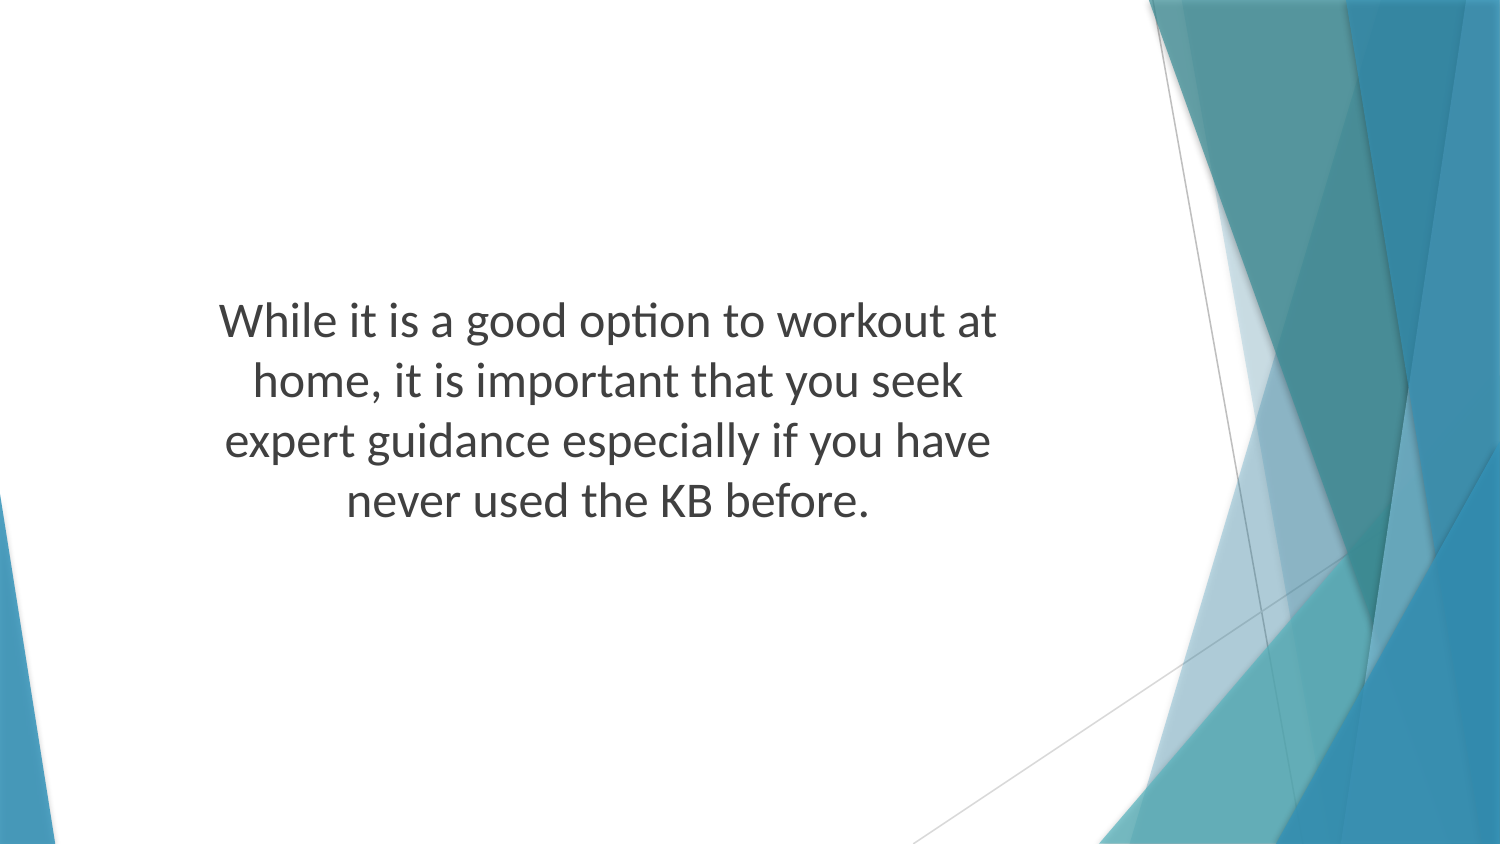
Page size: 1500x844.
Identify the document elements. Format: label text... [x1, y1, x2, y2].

list While it is a good option to workout at home, it is important that you seek expert guidance especially if you have never used the KB before. [183, 280, 1034, 635]
